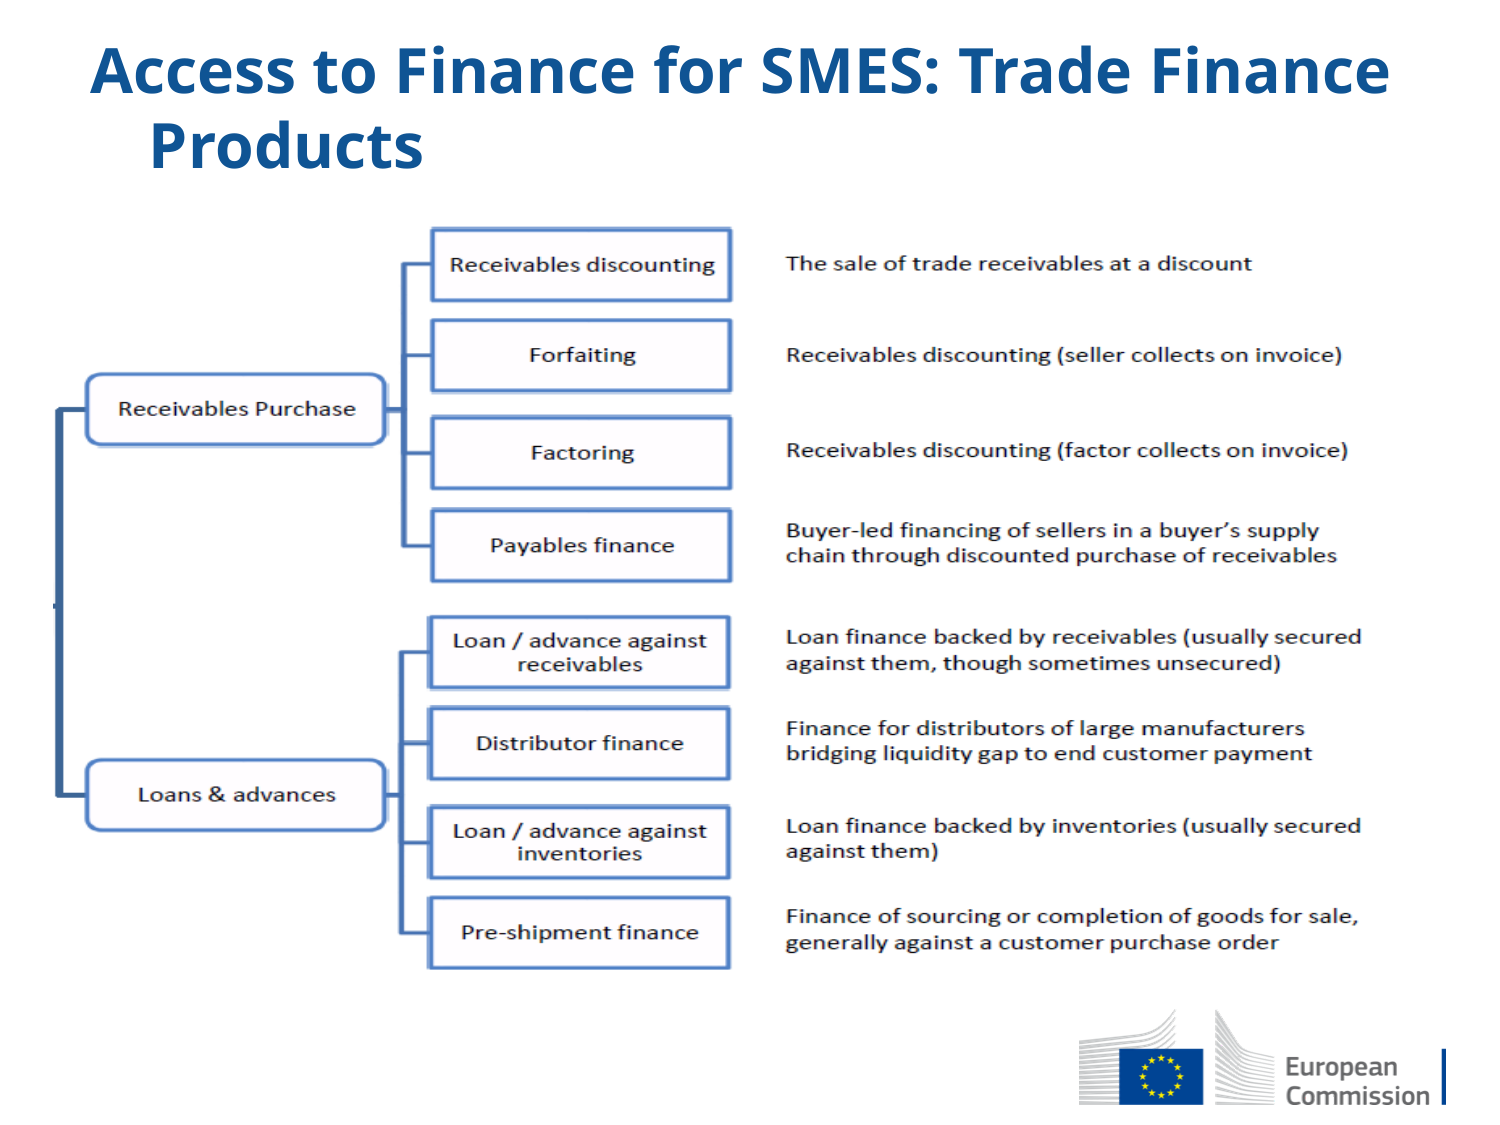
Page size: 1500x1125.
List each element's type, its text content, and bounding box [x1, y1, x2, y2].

picture [52, 207, 1475, 970]
title Access to Finance for SMES: Trade Finance Products [74, 29, 1426, 184]
picture [1078, 1008, 1447, 1106]
